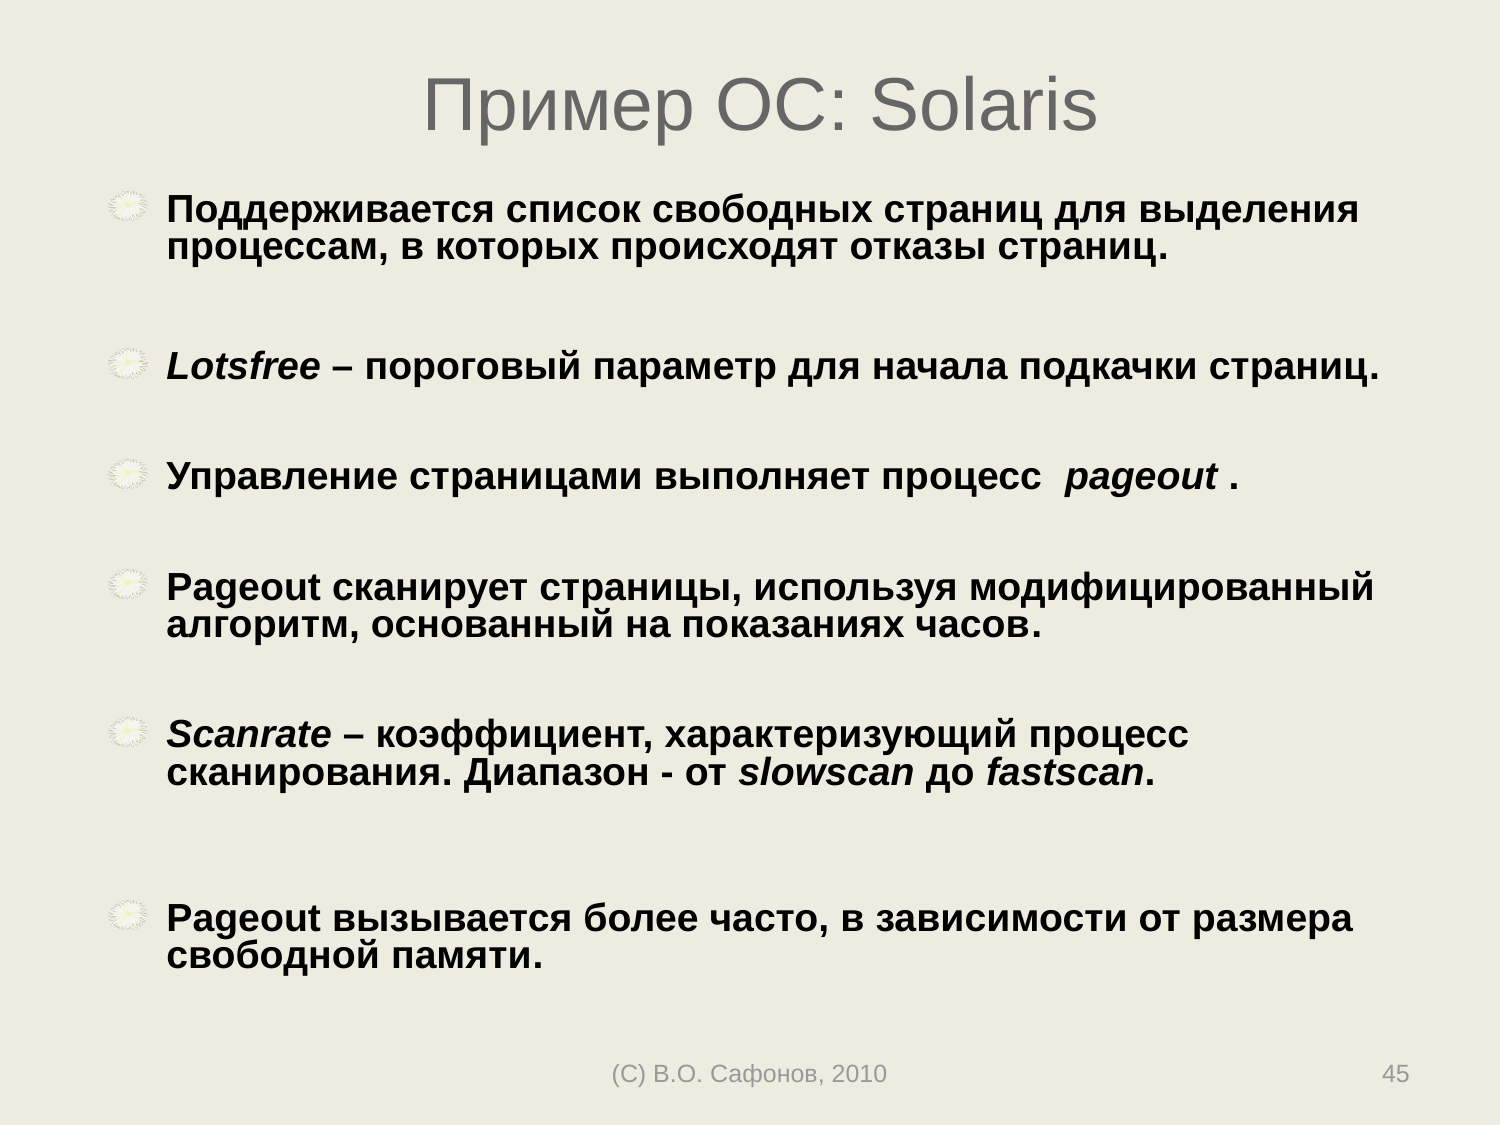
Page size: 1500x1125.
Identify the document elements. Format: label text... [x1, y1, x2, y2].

footer (C) В.О. Сафонов, 2010 [512, 1042, 988, 1103]
slide_number 45 [1074, 1042, 1425, 1103]
picture [108, 459, 148, 489]
title Пример ОС: Solaris [74, 39, 1448, 162]
picture [108, 348, 148, 379]
picture [108, 569, 148, 599]
picture [108, 900, 148, 930]
picture [108, 717, 148, 747]
list Поддерживается список свободных страниц для выделения процессам, в которых происходят отказы страниц. Lotsfree – пороговый параметр для начала подкачки страниц. Управление страницами выполняет процесс pageout . Pageout сканирует страницы, используя модифицированный алгоритм, основанный на показаниях часов. Scanrate – коэффициент, характеризующий процесс сканирования. Диапазон - от slowscan до fastscan. Pageout вызывается более часто, в зависимости от размера свободной памяти. [93, 184, 1412, 1000]
picture [108, 191, 148, 221]
